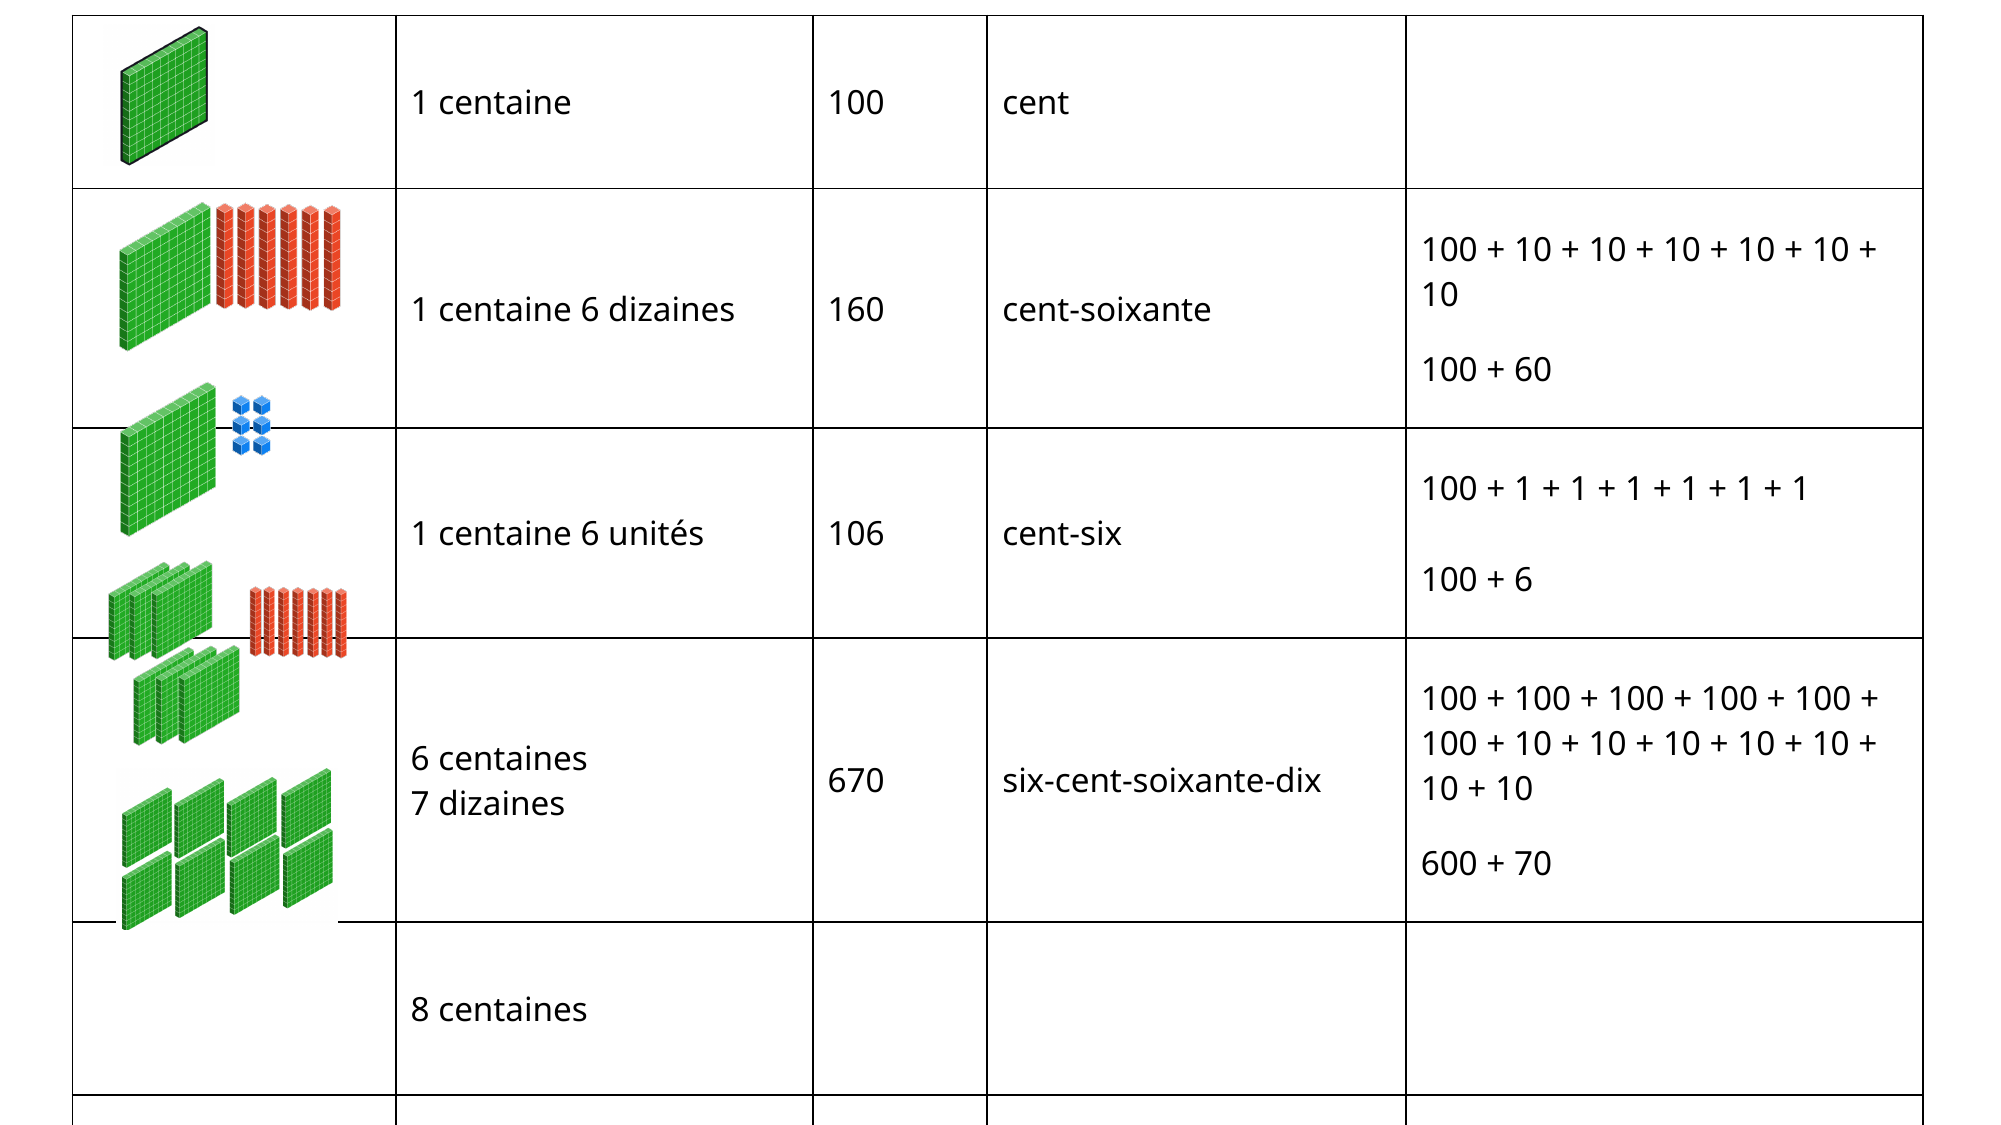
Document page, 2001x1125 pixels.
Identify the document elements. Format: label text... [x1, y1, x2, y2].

table_cell cent-six [988, 429, 1405, 637]
table_cell [73, 923, 395, 1094]
table_cell [73, 1096, 395, 1125]
table_cell 8 centaines [397, 923, 812, 1094]
table_cell [73, 429, 99, 637]
table_cell [73, 639, 395, 921]
table_cell 1 centaine 6 dizaines [397, 189, 812, 427]
table_header 100 [814, 16, 986, 188]
table_header [1407, 16, 1922, 188]
table_cell [397, 1096, 812, 1125]
table_cell [290, 429, 395, 637]
picture [95, 183, 360, 758]
table_cell [988, 923, 1405, 1094]
table_cell 106 [814, 429, 986, 637]
table_cell [814, 923, 986, 1094]
picture [115, 767, 338, 931]
table_cell [988, 1096, 1405, 1125]
table_cell 100 + 1 + 1 + 1 + 1 + 1 + 1 100 + 6 [1407, 429, 1922, 637]
table_cell 160 [814, 189, 986, 427]
table_header [73, 16, 395, 188]
table_cell cent-soixante [988, 189, 1405, 427]
table_cell 1 centaine 6 unités [397, 429, 812, 637]
table_cell 6 centaines 7 dizaines [397, 639, 812, 921]
table_cell 100 + 10 + 10 + 10 + 10 + 10 + 10 100 + 60 [1407, 189, 1922, 427]
table_cell six-cent-soixante-dix [988, 639, 1405, 921]
table_cell [814, 1096, 986, 1125]
picture [103, 24, 215, 167]
table_cell [1407, 923, 1922, 1094]
table_cell [73, 189, 99, 427]
table_cell 670 [814, 639, 986, 921]
table_cell [1407, 1096, 1922, 1125]
table_header 1 centaine [397, 16, 812, 188]
table_header cent [988, 16, 1405, 188]
table_cell [290, 189, 395, 427]
table_cell 100 + 100 + 100 + 100 + 100 + 100 + 10 + 10 + 10 + 10 + 10 + 10 + 10 600 + 70 [1407, 639, 1922, 921]
